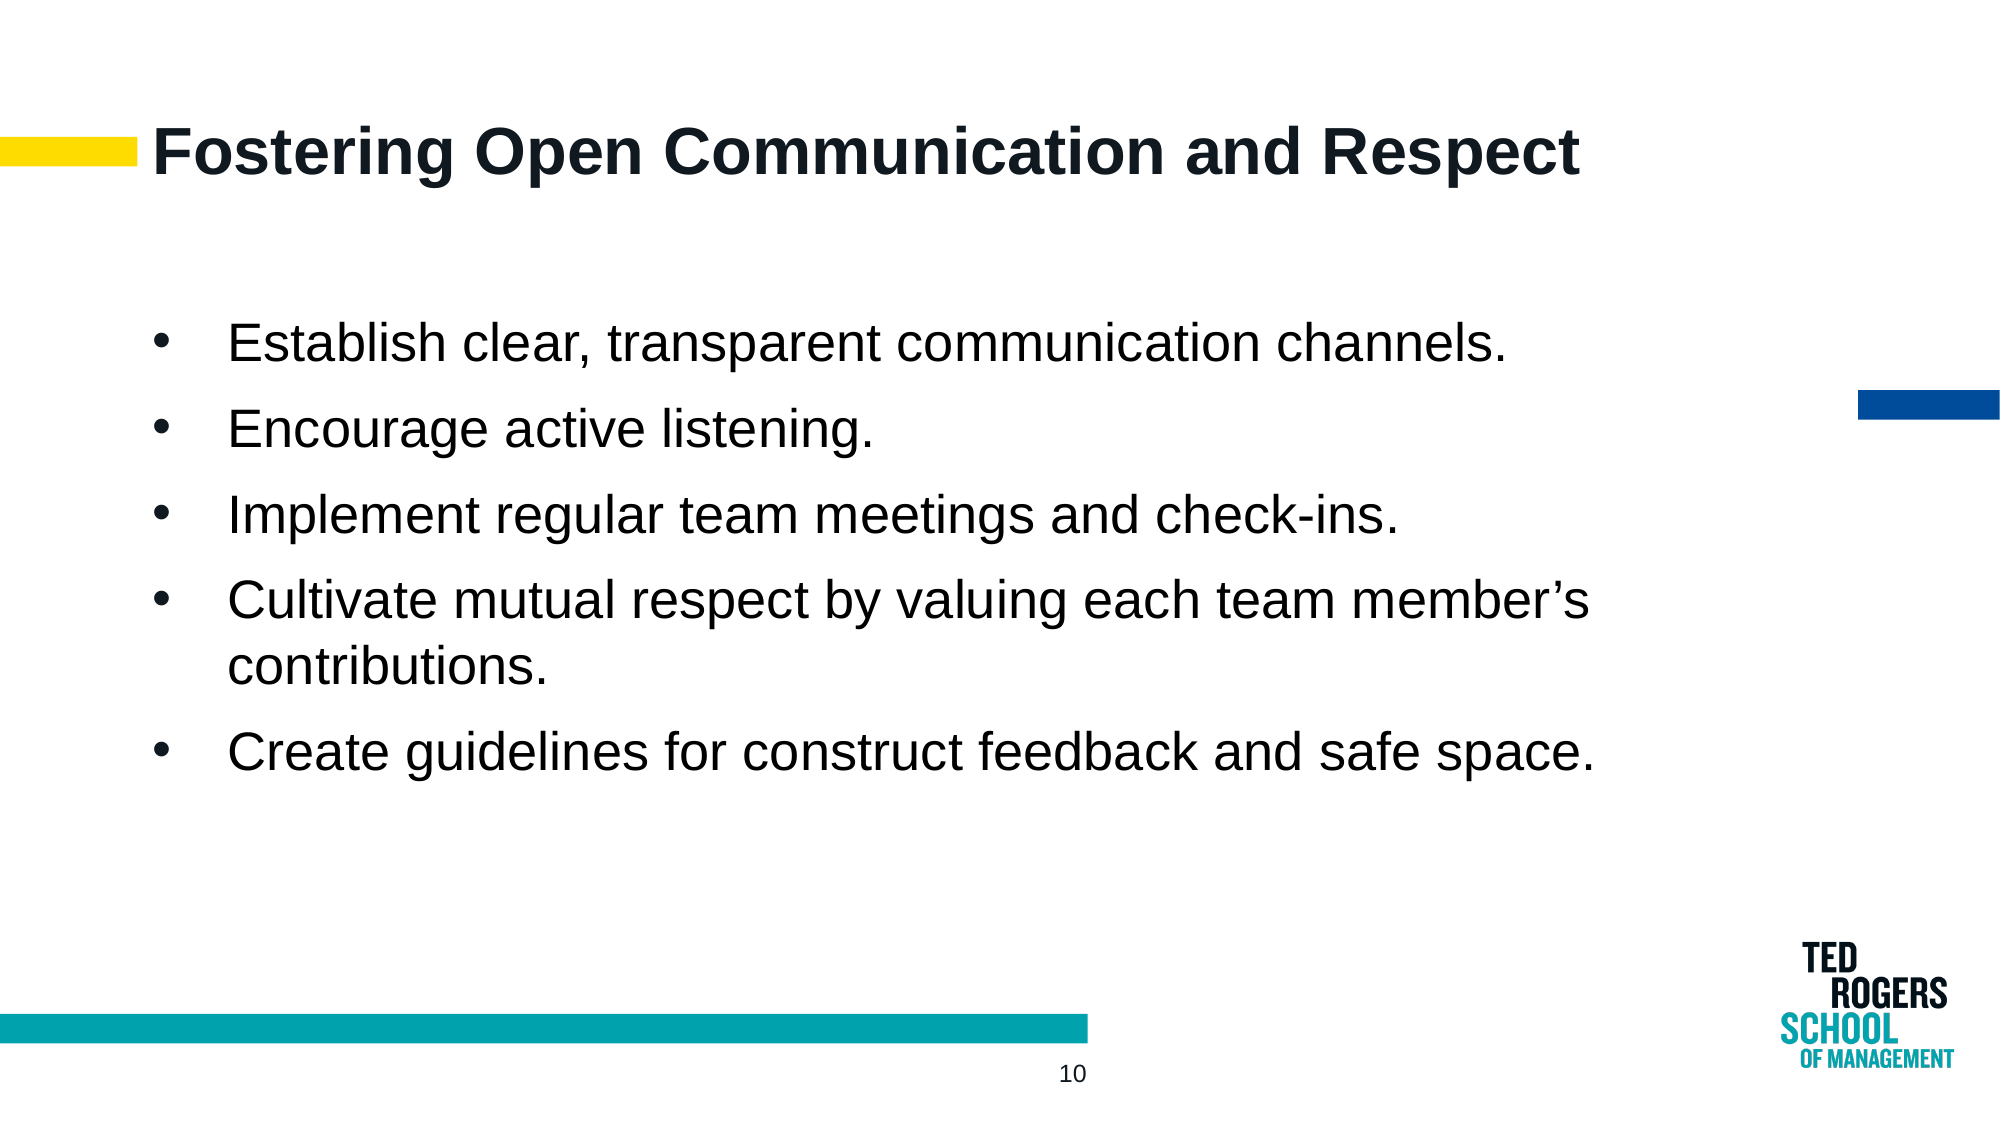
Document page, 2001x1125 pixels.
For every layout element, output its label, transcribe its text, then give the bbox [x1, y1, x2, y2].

list Establish clear, transparent communication channels. Encourage active listening. Implement regular team meetings and check-ins. Cultivate mutual respect by valuing each team member’s contributions. Create guidelines for construct feedback and safe space. [137, 299, 1700, 900]
picture [1730, 893, 2001, 1125]
slide_number ‹#› [818, 1042, 1102, 1103]
title Fostering Open Communication and Respect [137, 44, 1700, 262]
